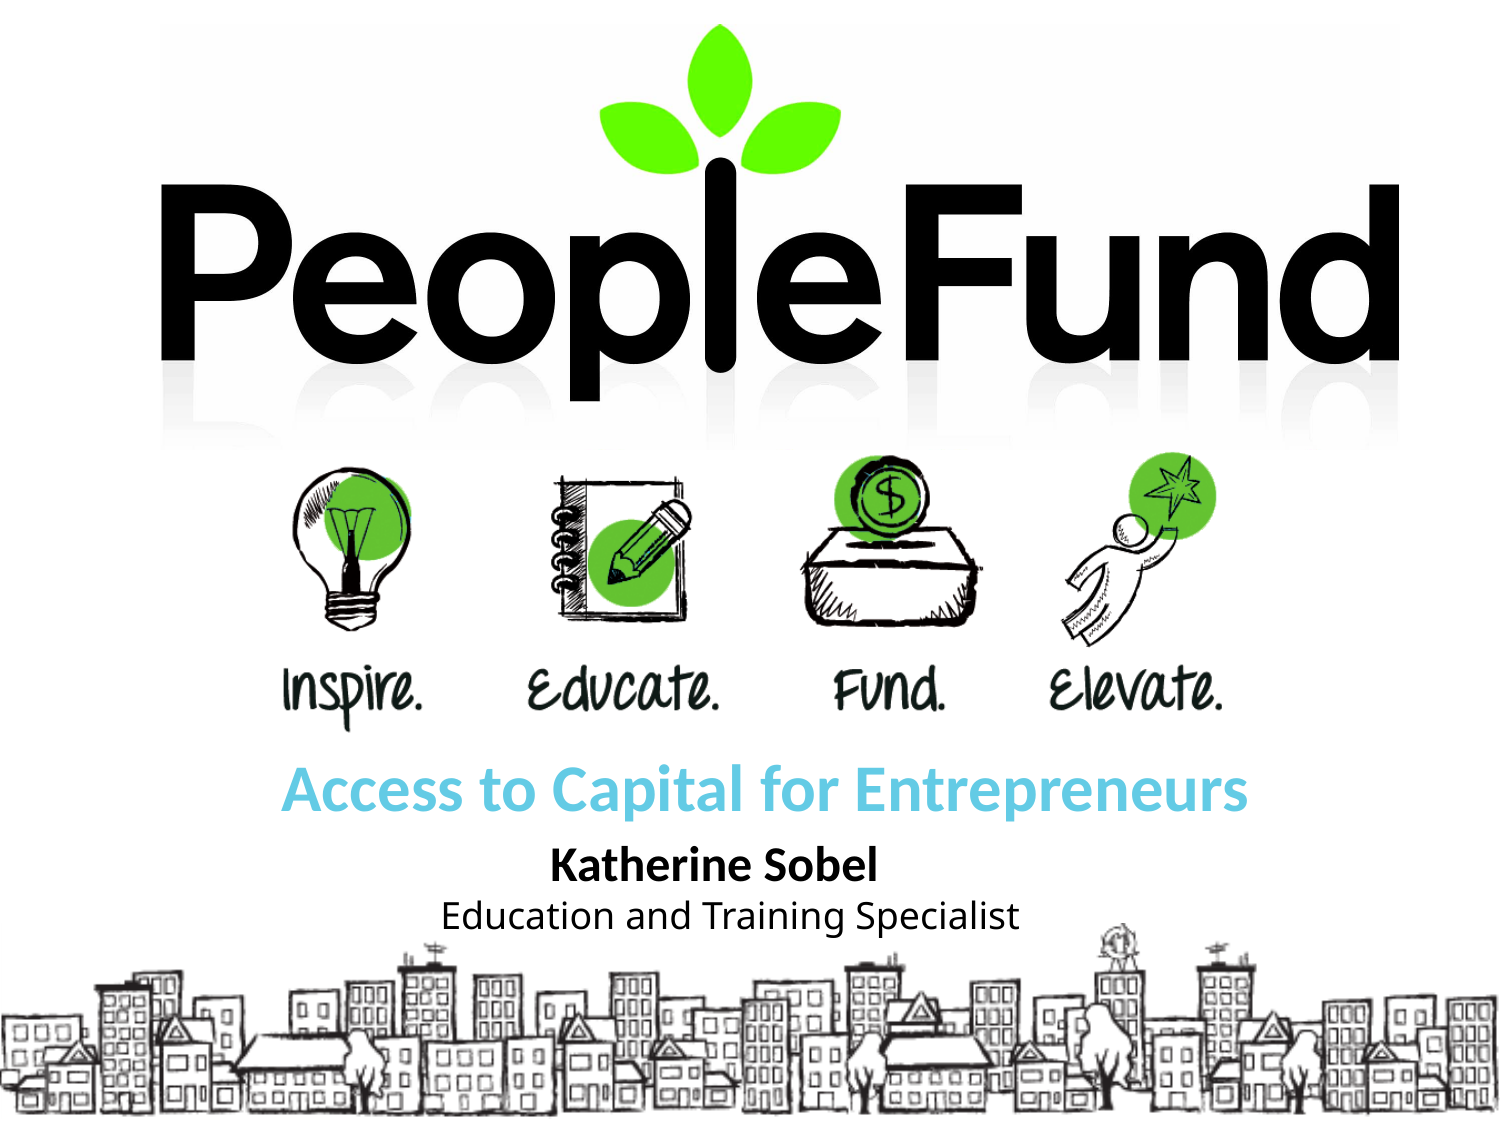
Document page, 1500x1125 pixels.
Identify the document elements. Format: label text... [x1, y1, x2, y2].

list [160, 24, 1401, 451]
picture [0, 923, 1500, 1119]
picture [206, 451, 1255, 739]
text_box Access to Capital for Entrepreneurs [266, 737, 1266, 833]
text_box Katherine Sobel Education and Training Specialist [425, 824, 1036, 921]
